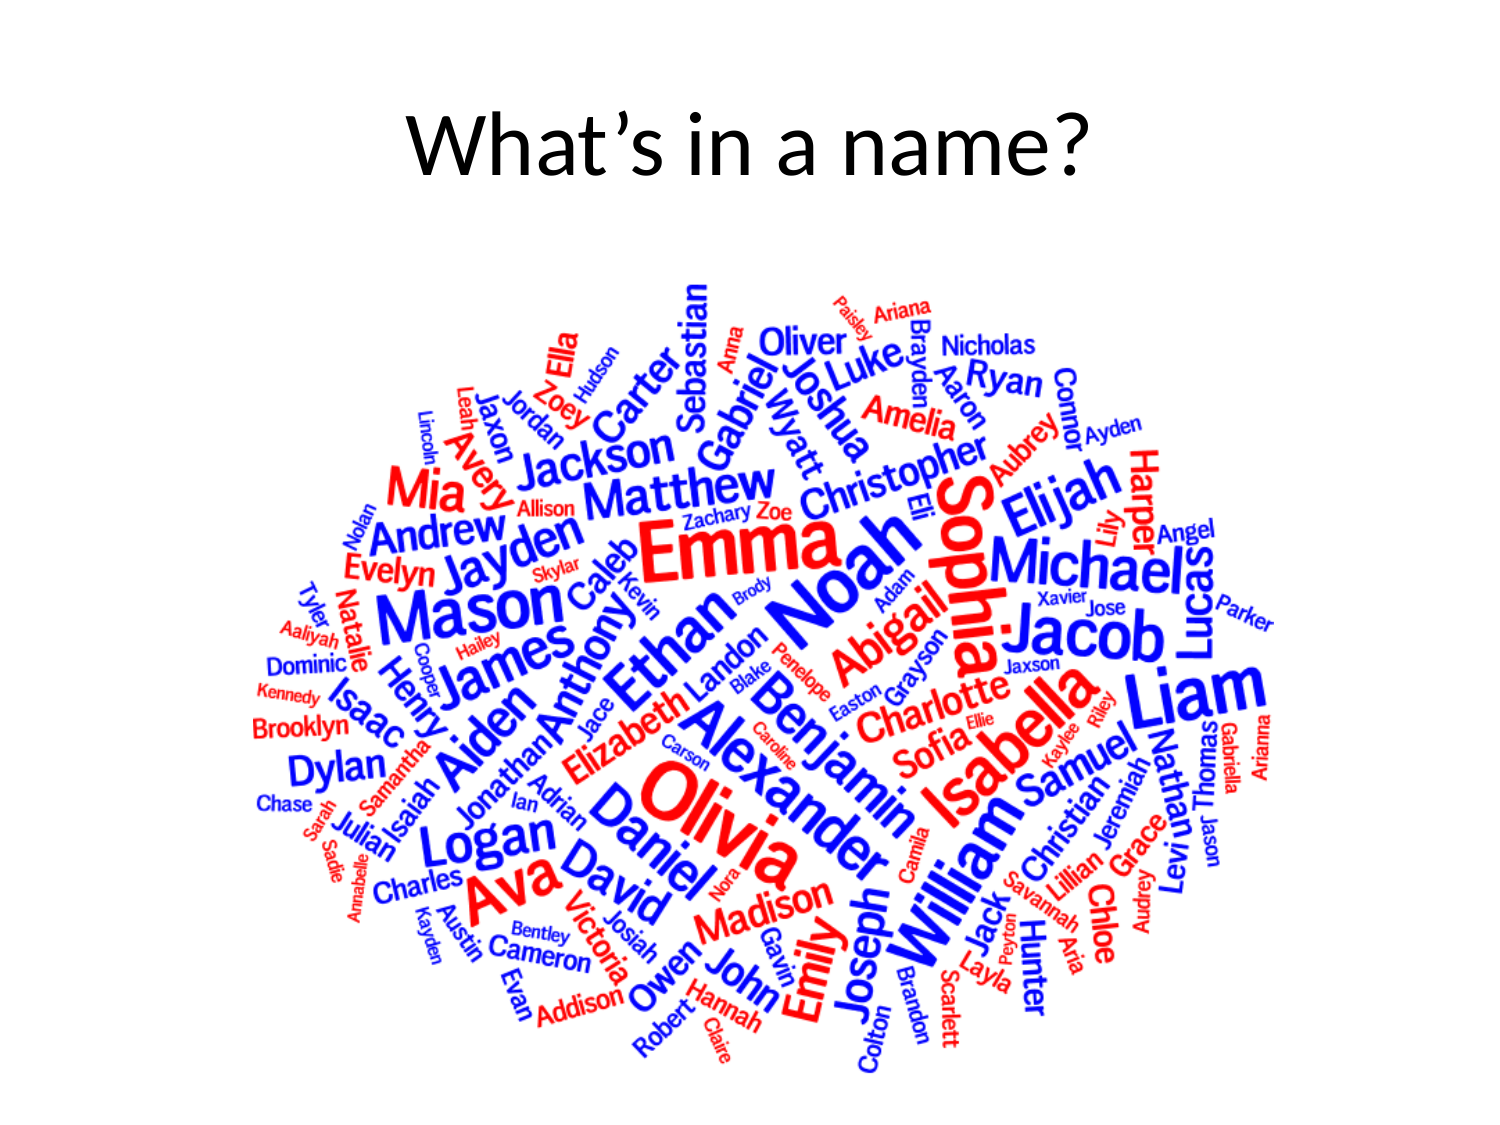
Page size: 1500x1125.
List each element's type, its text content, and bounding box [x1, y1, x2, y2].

picture [253, 278, 1275, 1088]
title What’s in a name? [75, 45, 1425, 233]
